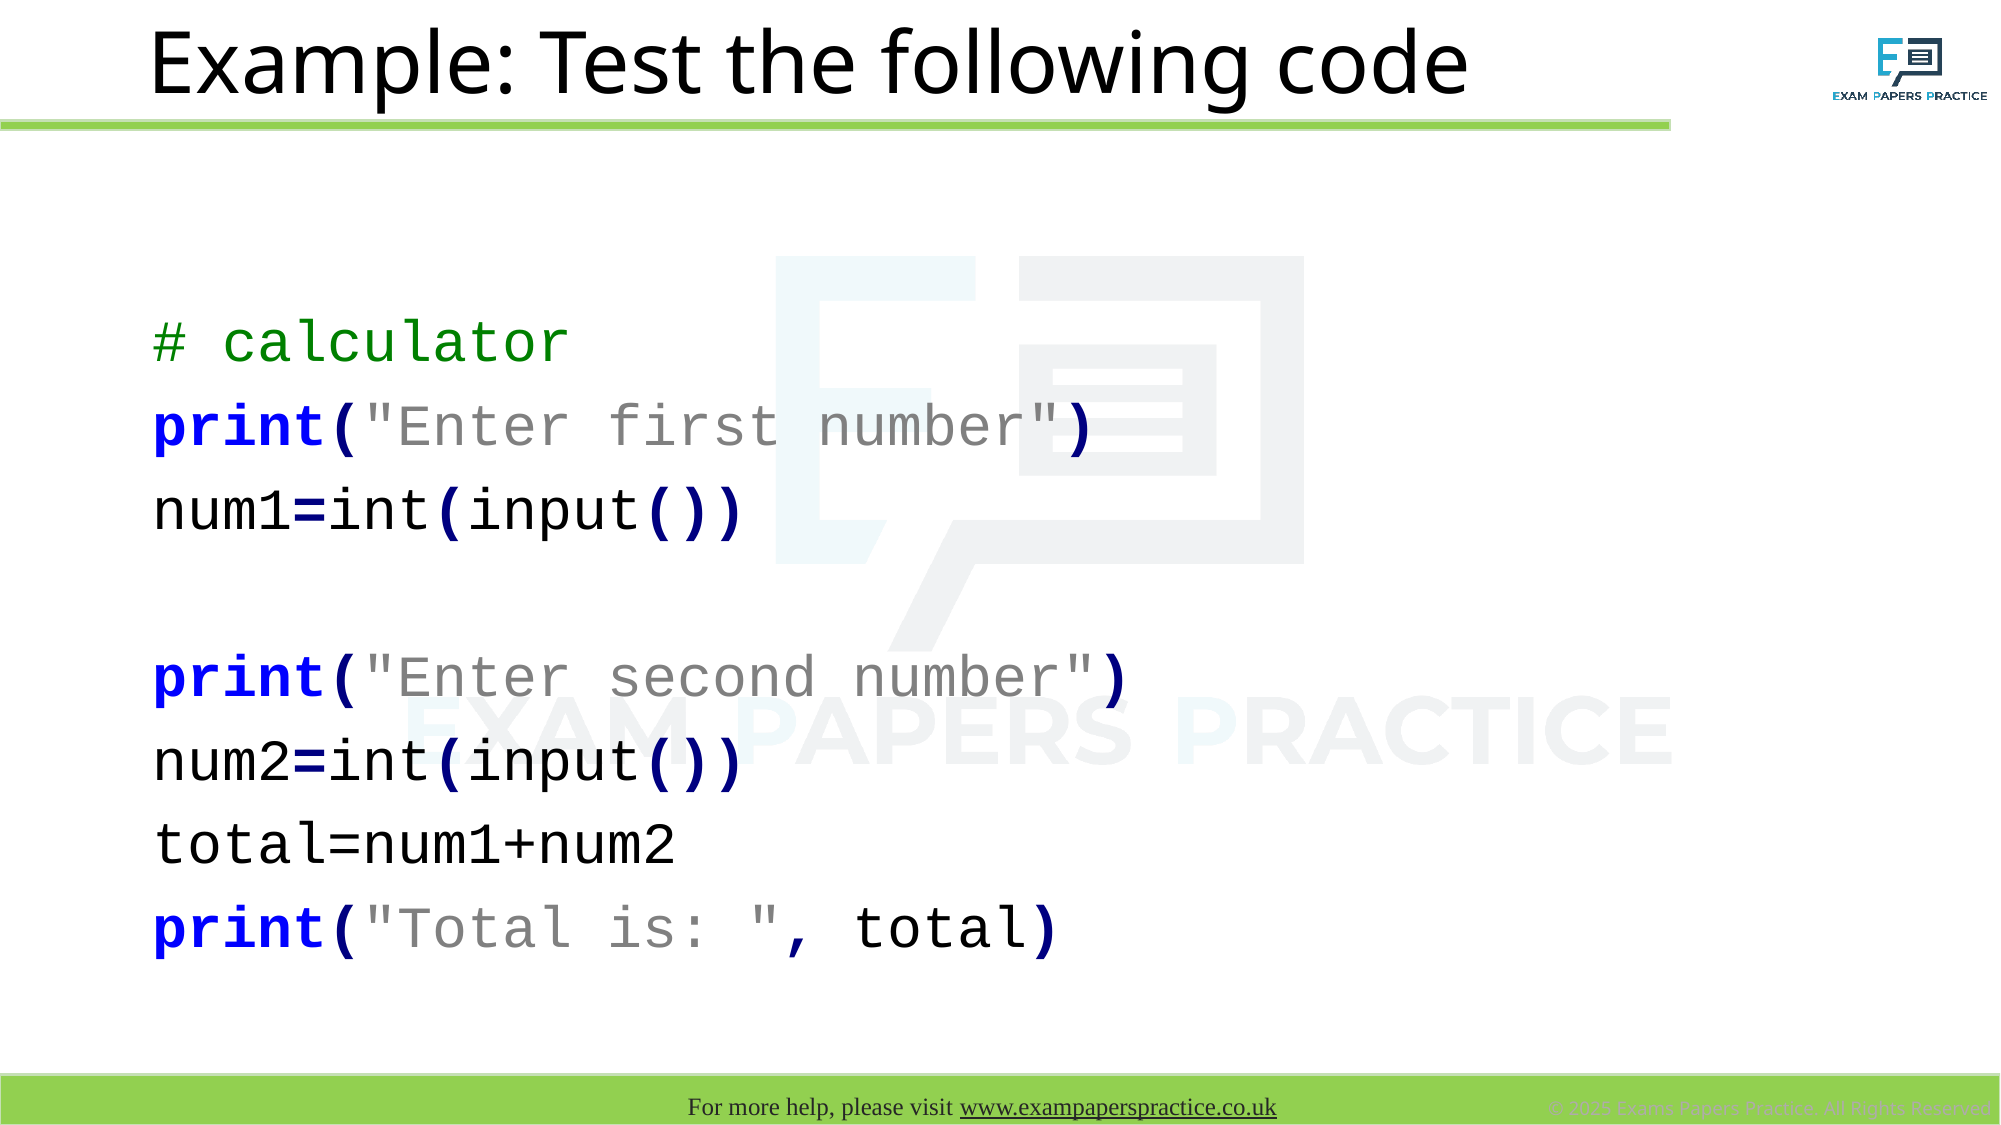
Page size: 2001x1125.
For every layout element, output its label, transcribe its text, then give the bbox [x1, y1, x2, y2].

list # calculator print("Enter first number") num1=int(input()) print("Enter second number") num2=int(input()) total=num1+num2 print("Total is: ", total) [137, 304, 1863, 1018]
title Example: Test the following code [132, 11, 1858, 121]
